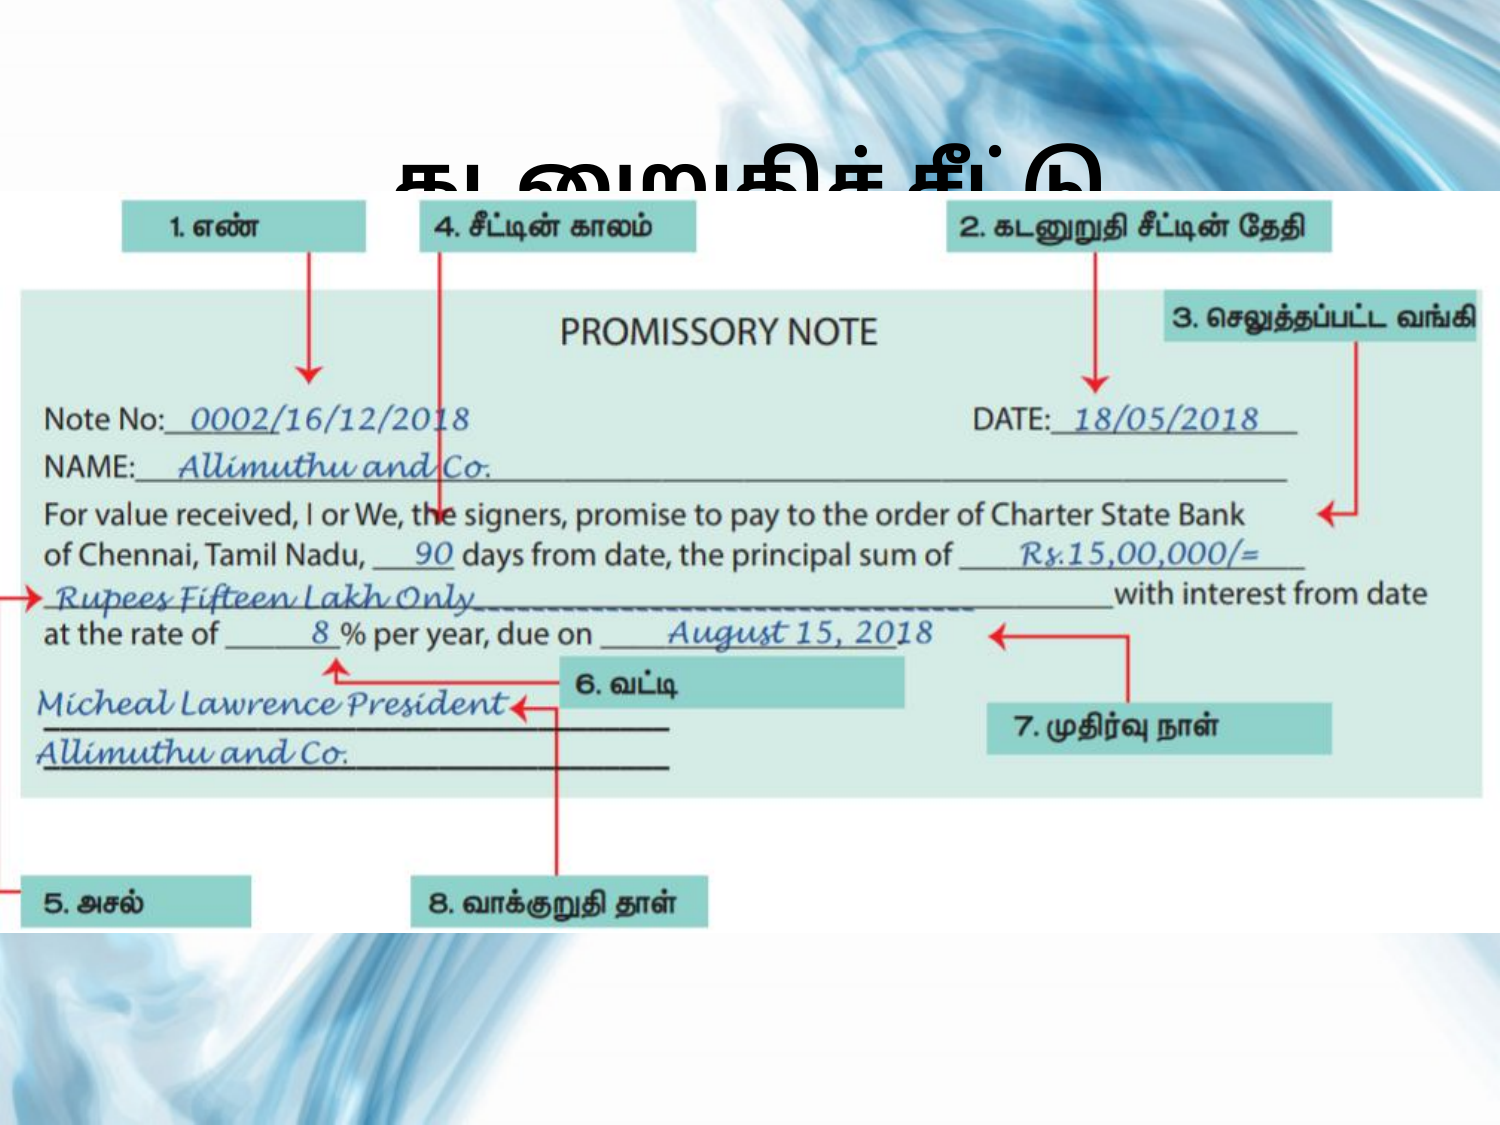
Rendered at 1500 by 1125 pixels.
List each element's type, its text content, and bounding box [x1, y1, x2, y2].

picture [0, 0, 1500, 1125]
title கடனுறுதிச் சீட்டு [74, 98, 1426, 190]
